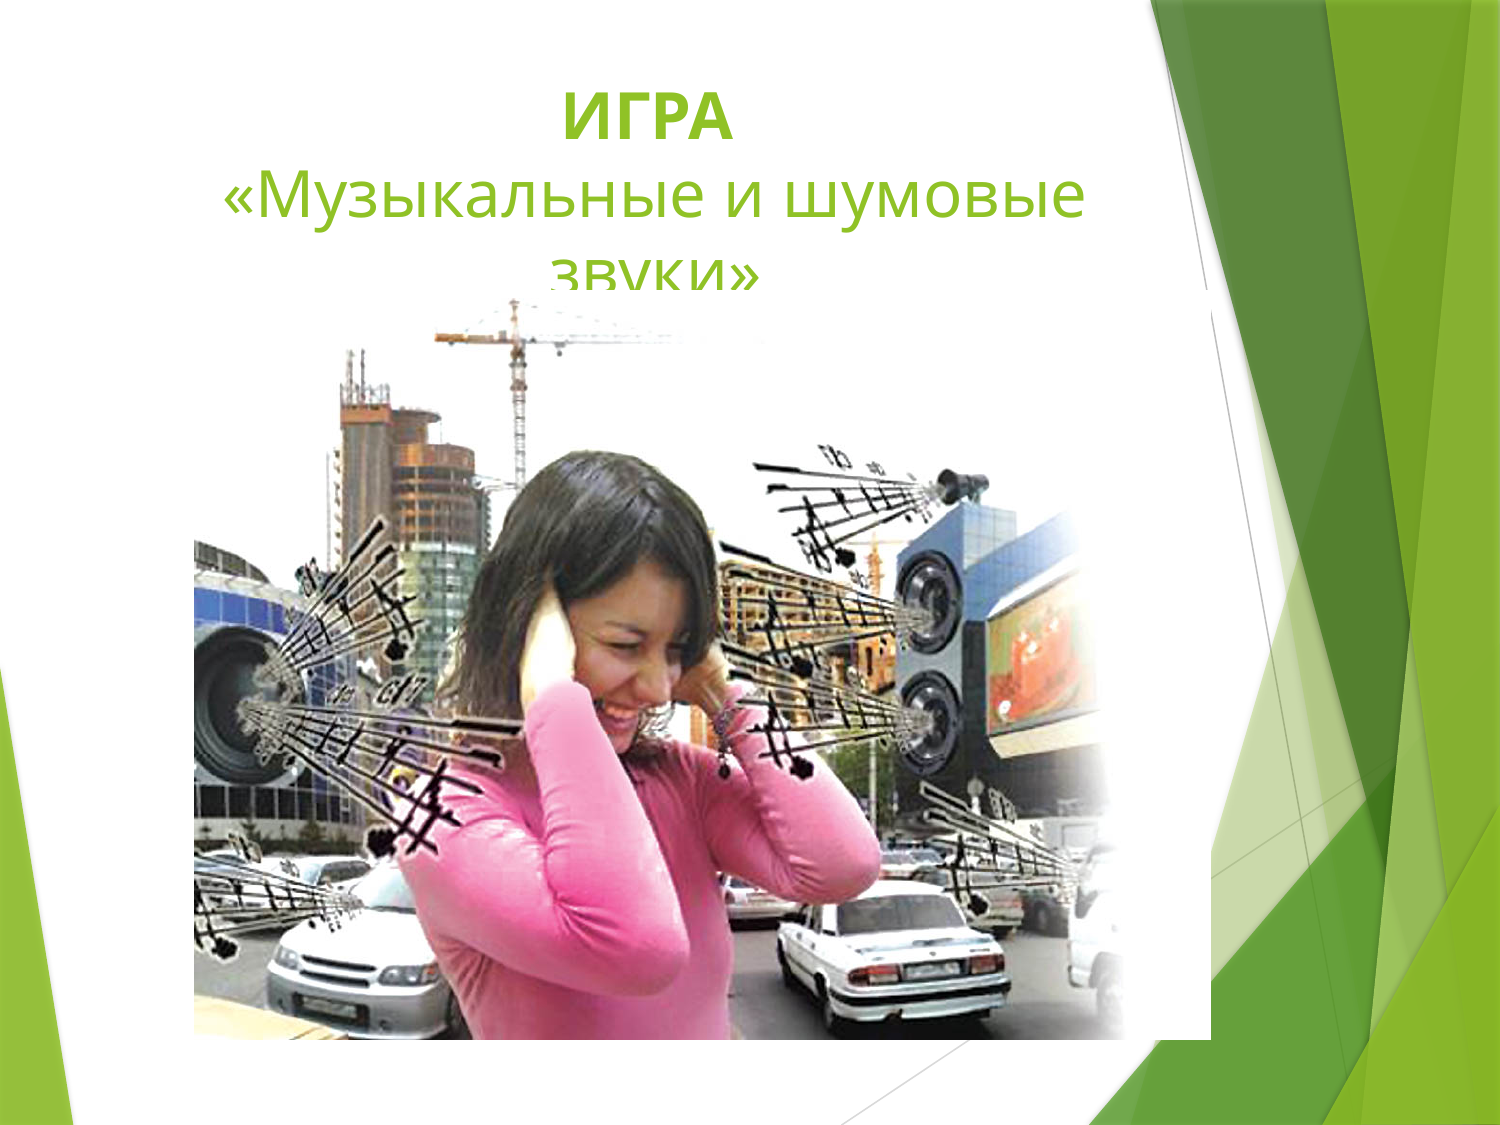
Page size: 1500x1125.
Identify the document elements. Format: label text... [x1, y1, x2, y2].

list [194, 290, 1212, 1041]
title ИГРА «Музыкальные и шумовые звуки» [99, 66, 1211, 317]
